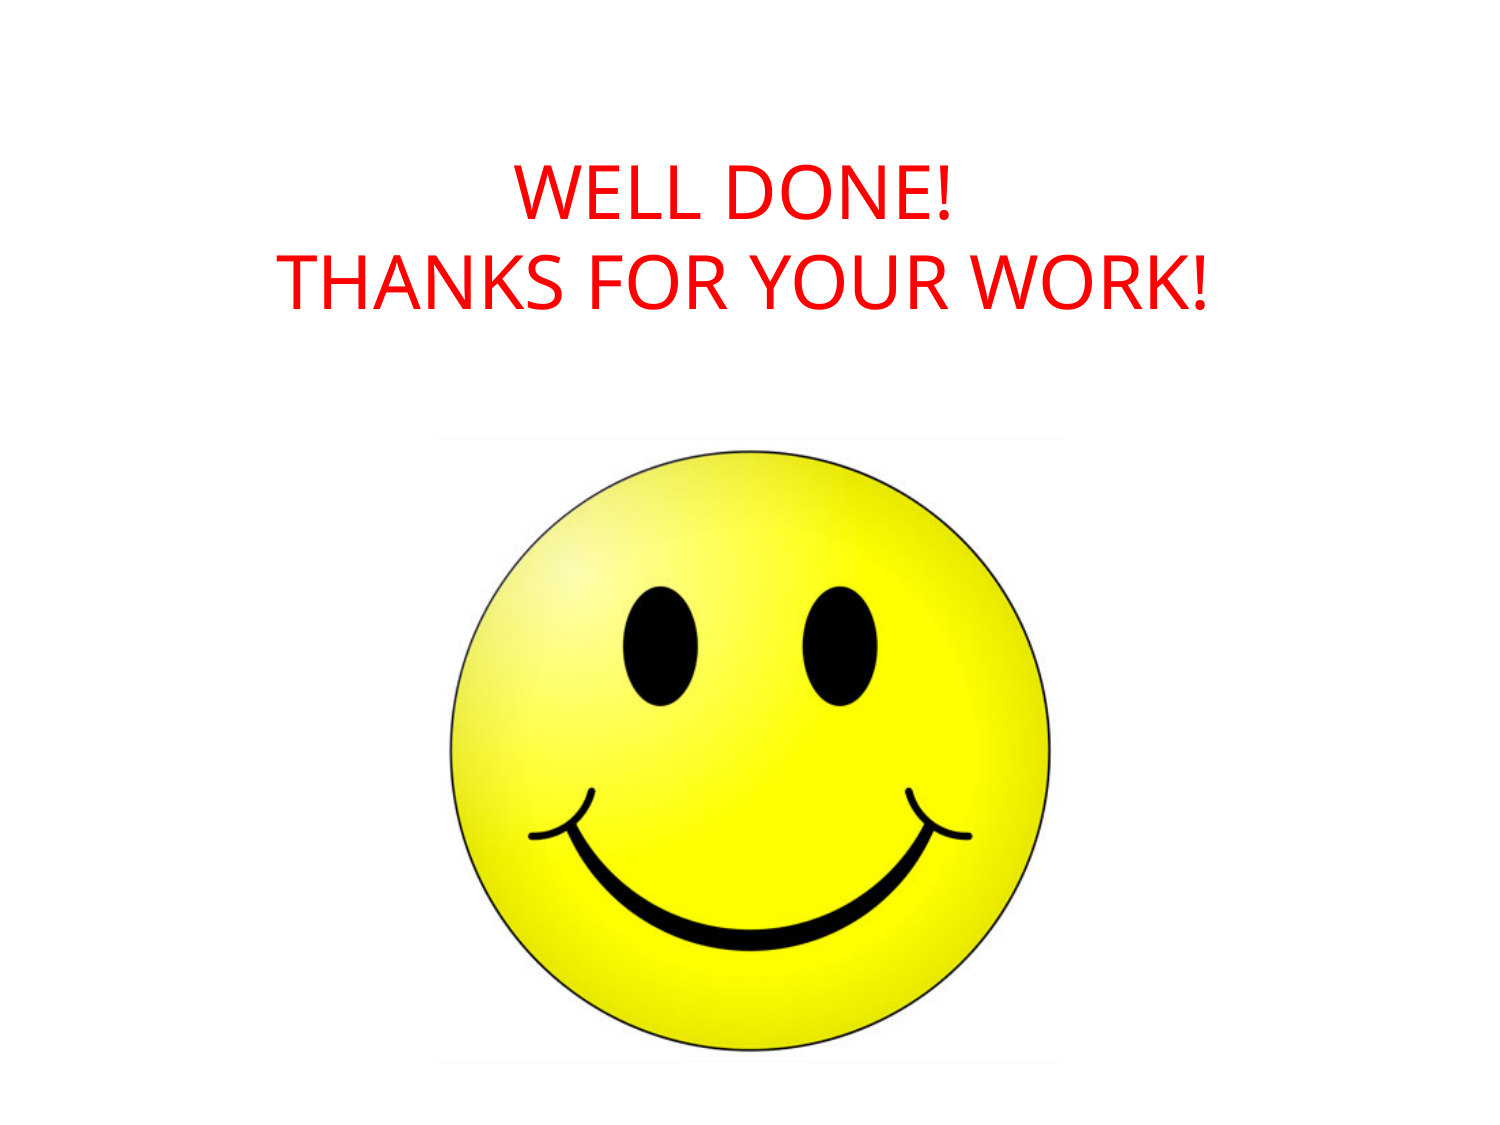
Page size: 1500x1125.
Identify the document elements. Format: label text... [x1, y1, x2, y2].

text_box WELL DONE! THANKS FOR YOUR WORK! [187, 137, 1300, 333]
picture [437, 437, 1063, 1063]
